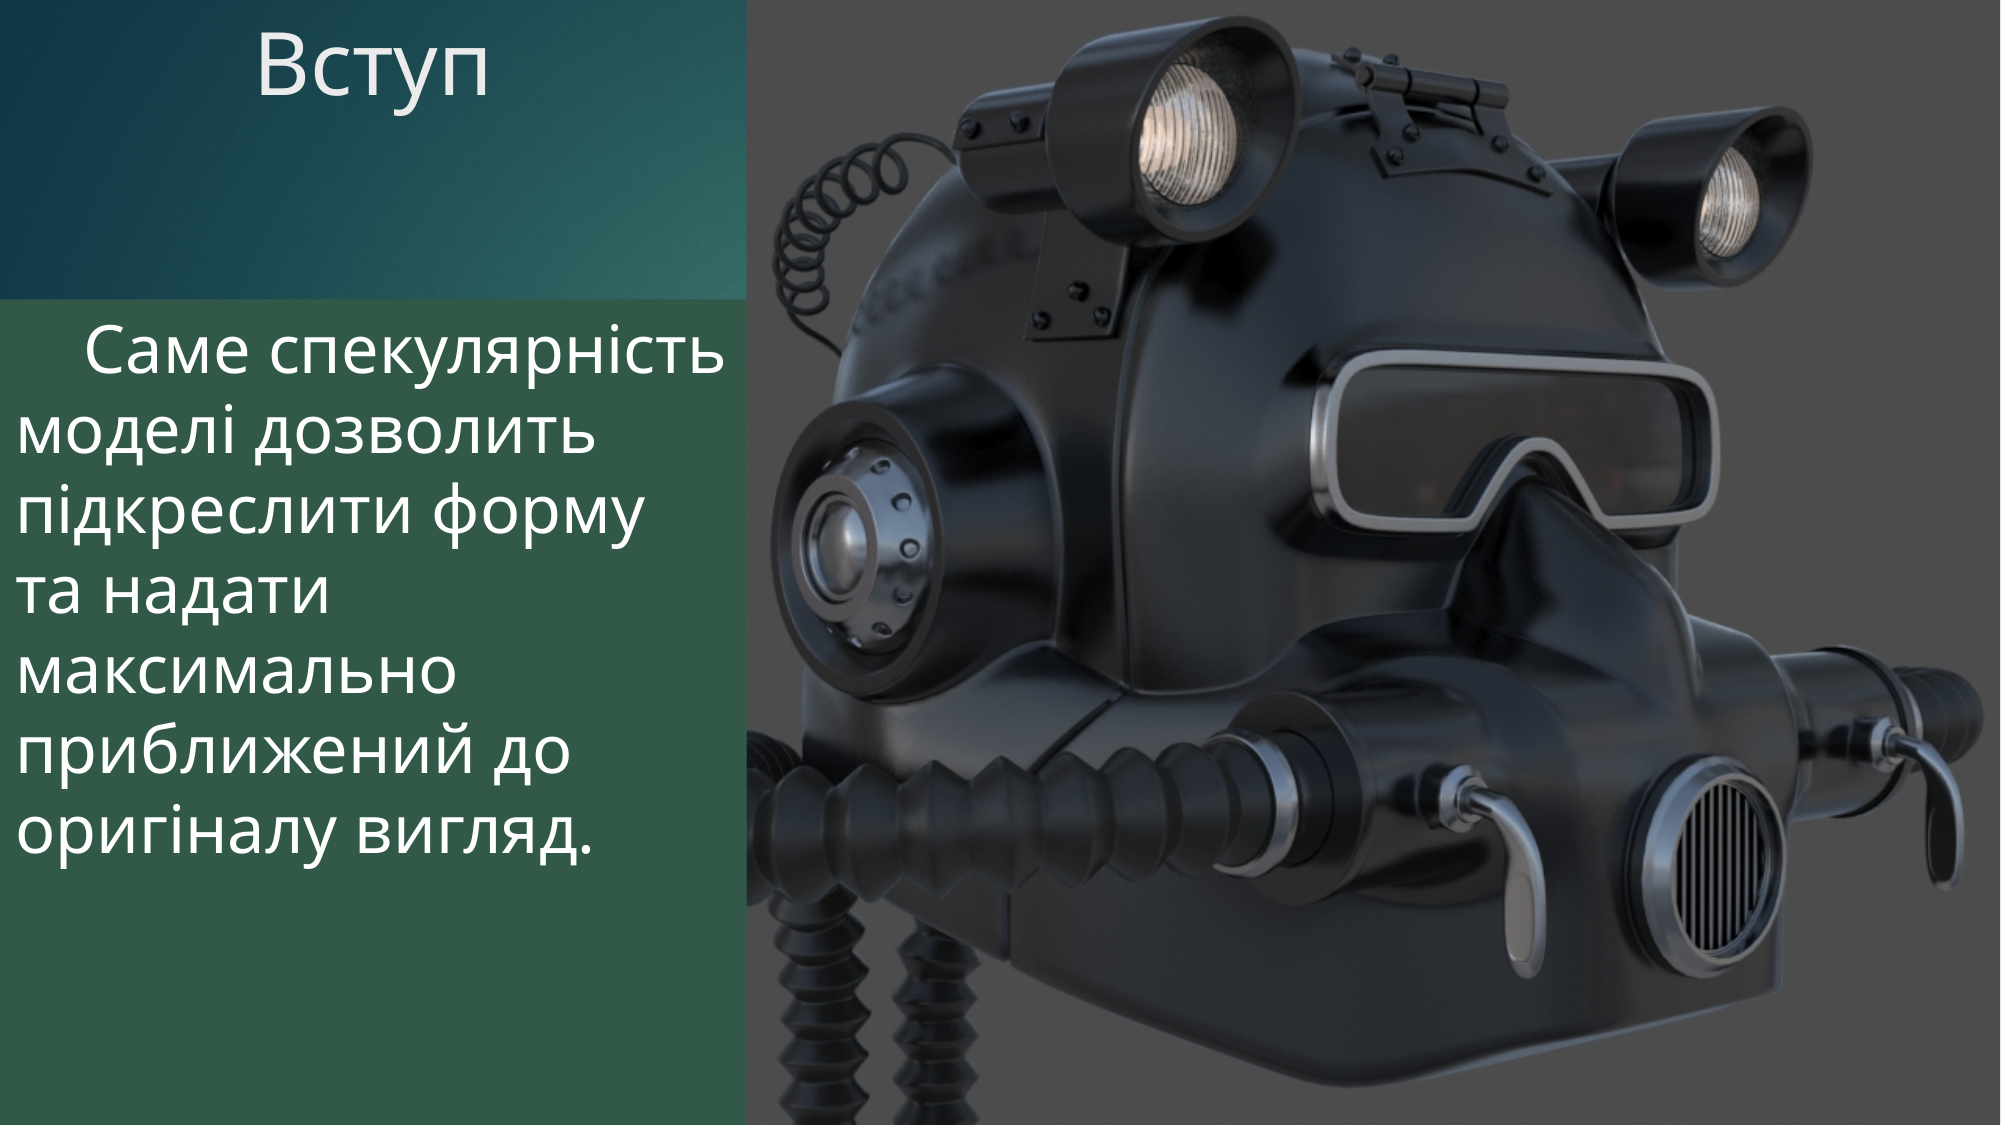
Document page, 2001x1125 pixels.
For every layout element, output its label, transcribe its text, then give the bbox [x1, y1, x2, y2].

picture [746, 0, 2000, 1125]
title Вступ [0, 0, 745, 299]
list Саме спекулярність моделі дозволить підкреслити форму та надати максимально приближений до оригіналу вигляд. [0, 299, 741, 1125]
